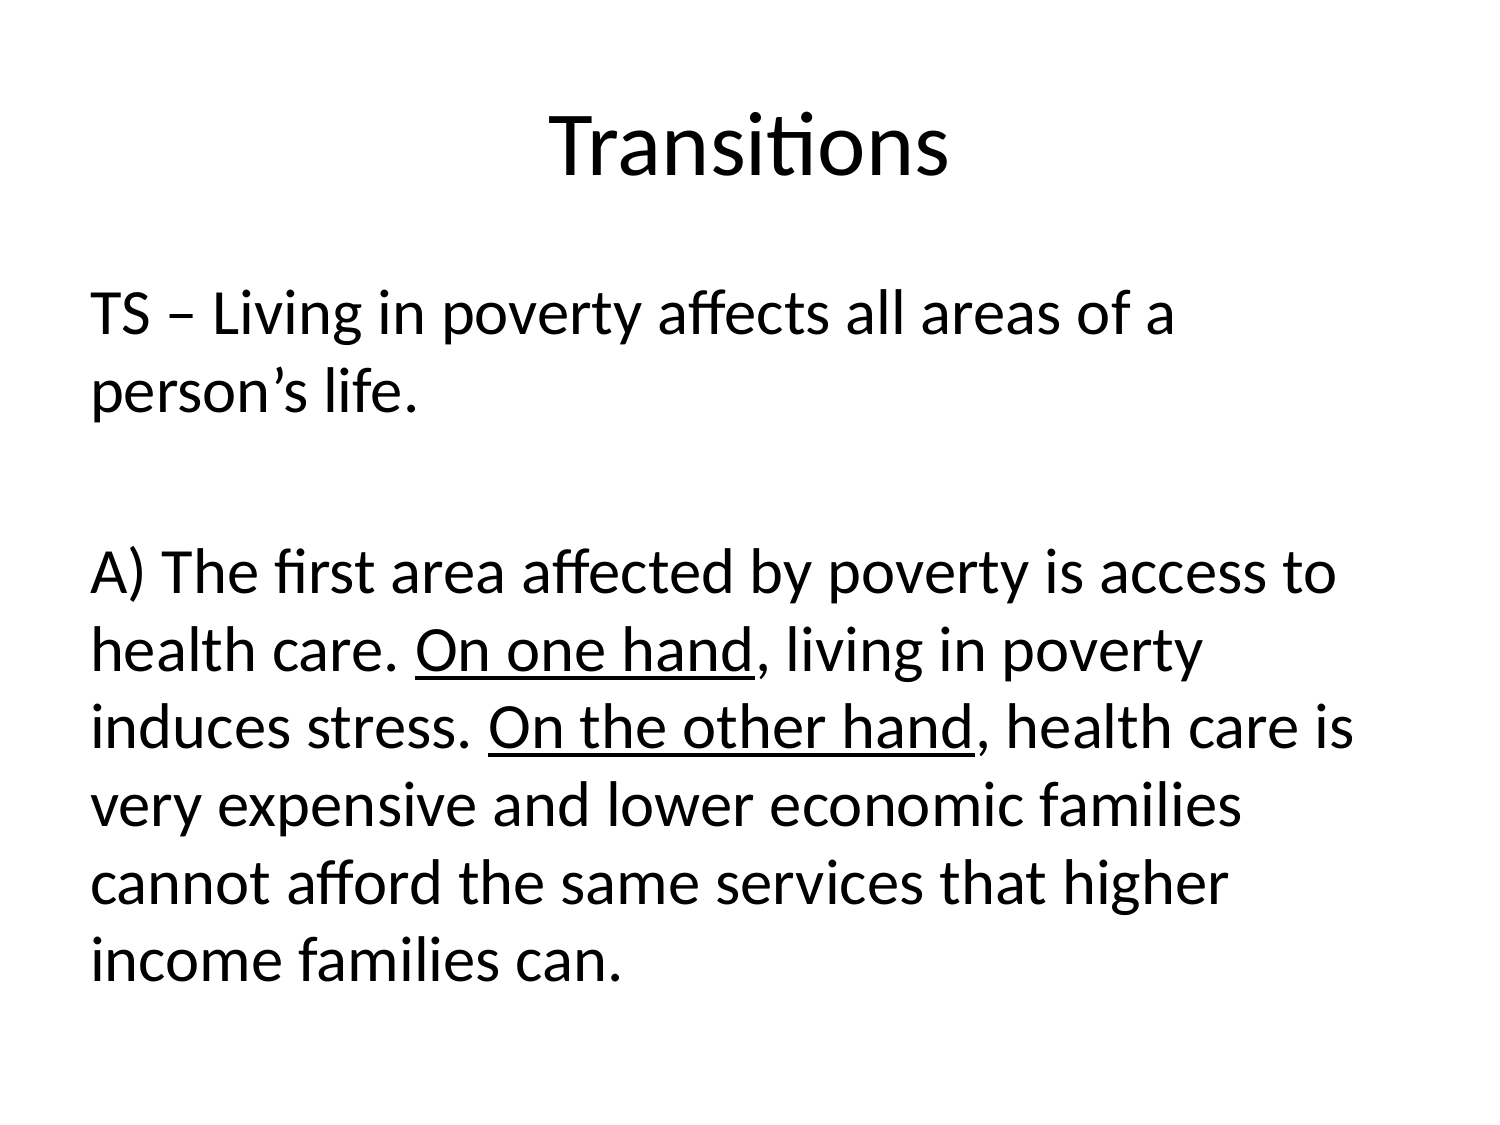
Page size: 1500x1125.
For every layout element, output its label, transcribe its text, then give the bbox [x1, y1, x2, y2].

title Transitions [75, 45, 1425, 233]
list TS – Living in poverty affects all areas of a person’s life. A) The first area affected by poverty is access to health care. On one hand, living in poverty induces stress. On the other hand, health care is very expensive and lower economic families cannot afford the same services that higher income families can. [75, 262, 1425, 1005]
